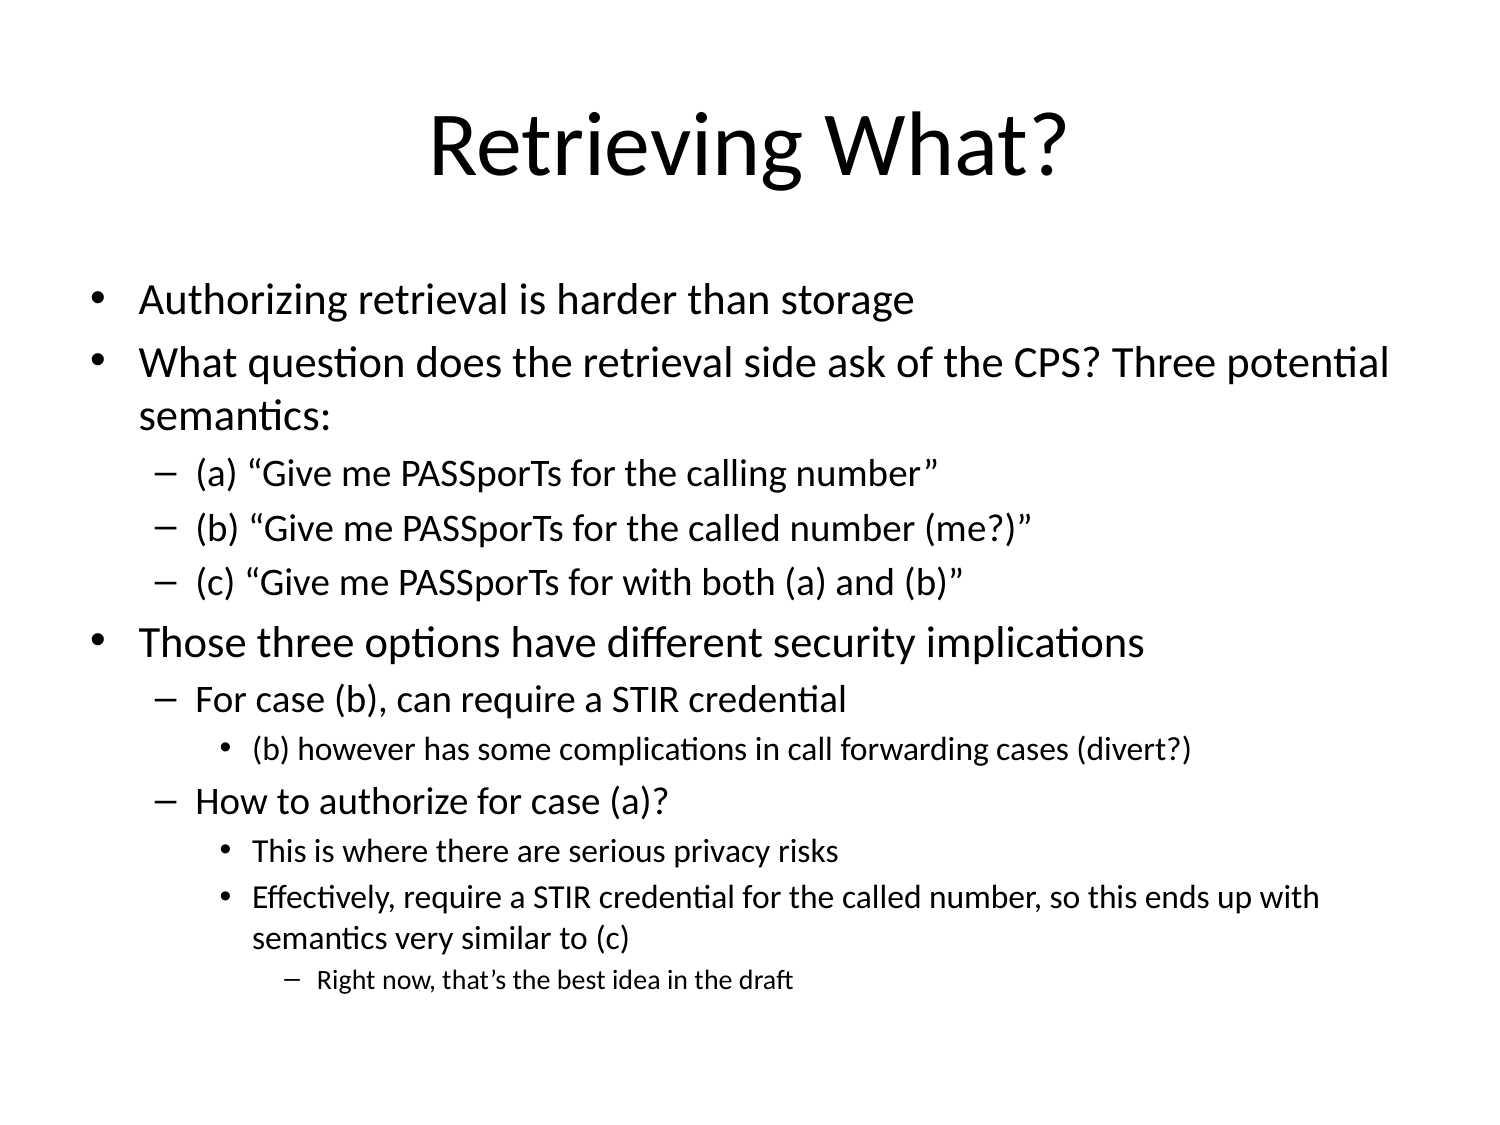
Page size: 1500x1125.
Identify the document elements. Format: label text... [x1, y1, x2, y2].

title Retrieving What? [75, 45, 1425, 233]
list Authorizing retrieval is harder than storage What question does the retrieval side ask of the CPS? Three potential semantics: (a) “Give me PASSporTs for the calling number” (b) “Give me PASSporTs for the called number (me?)” (c) “Give me PASSporTs for with both (a) and (b)” Those three options have different security implications For case (b), can require a STIR credential (b) however has some complications in call forwarding cases (divert?) How to authorize for case (a)? This is where there are serious privacy risks Effectively, require a STIR credential for the called number, so this ends up with semantics very similar to (c) Right now, that’s the best idea in the draft [75, 262, 1425, 1005]
